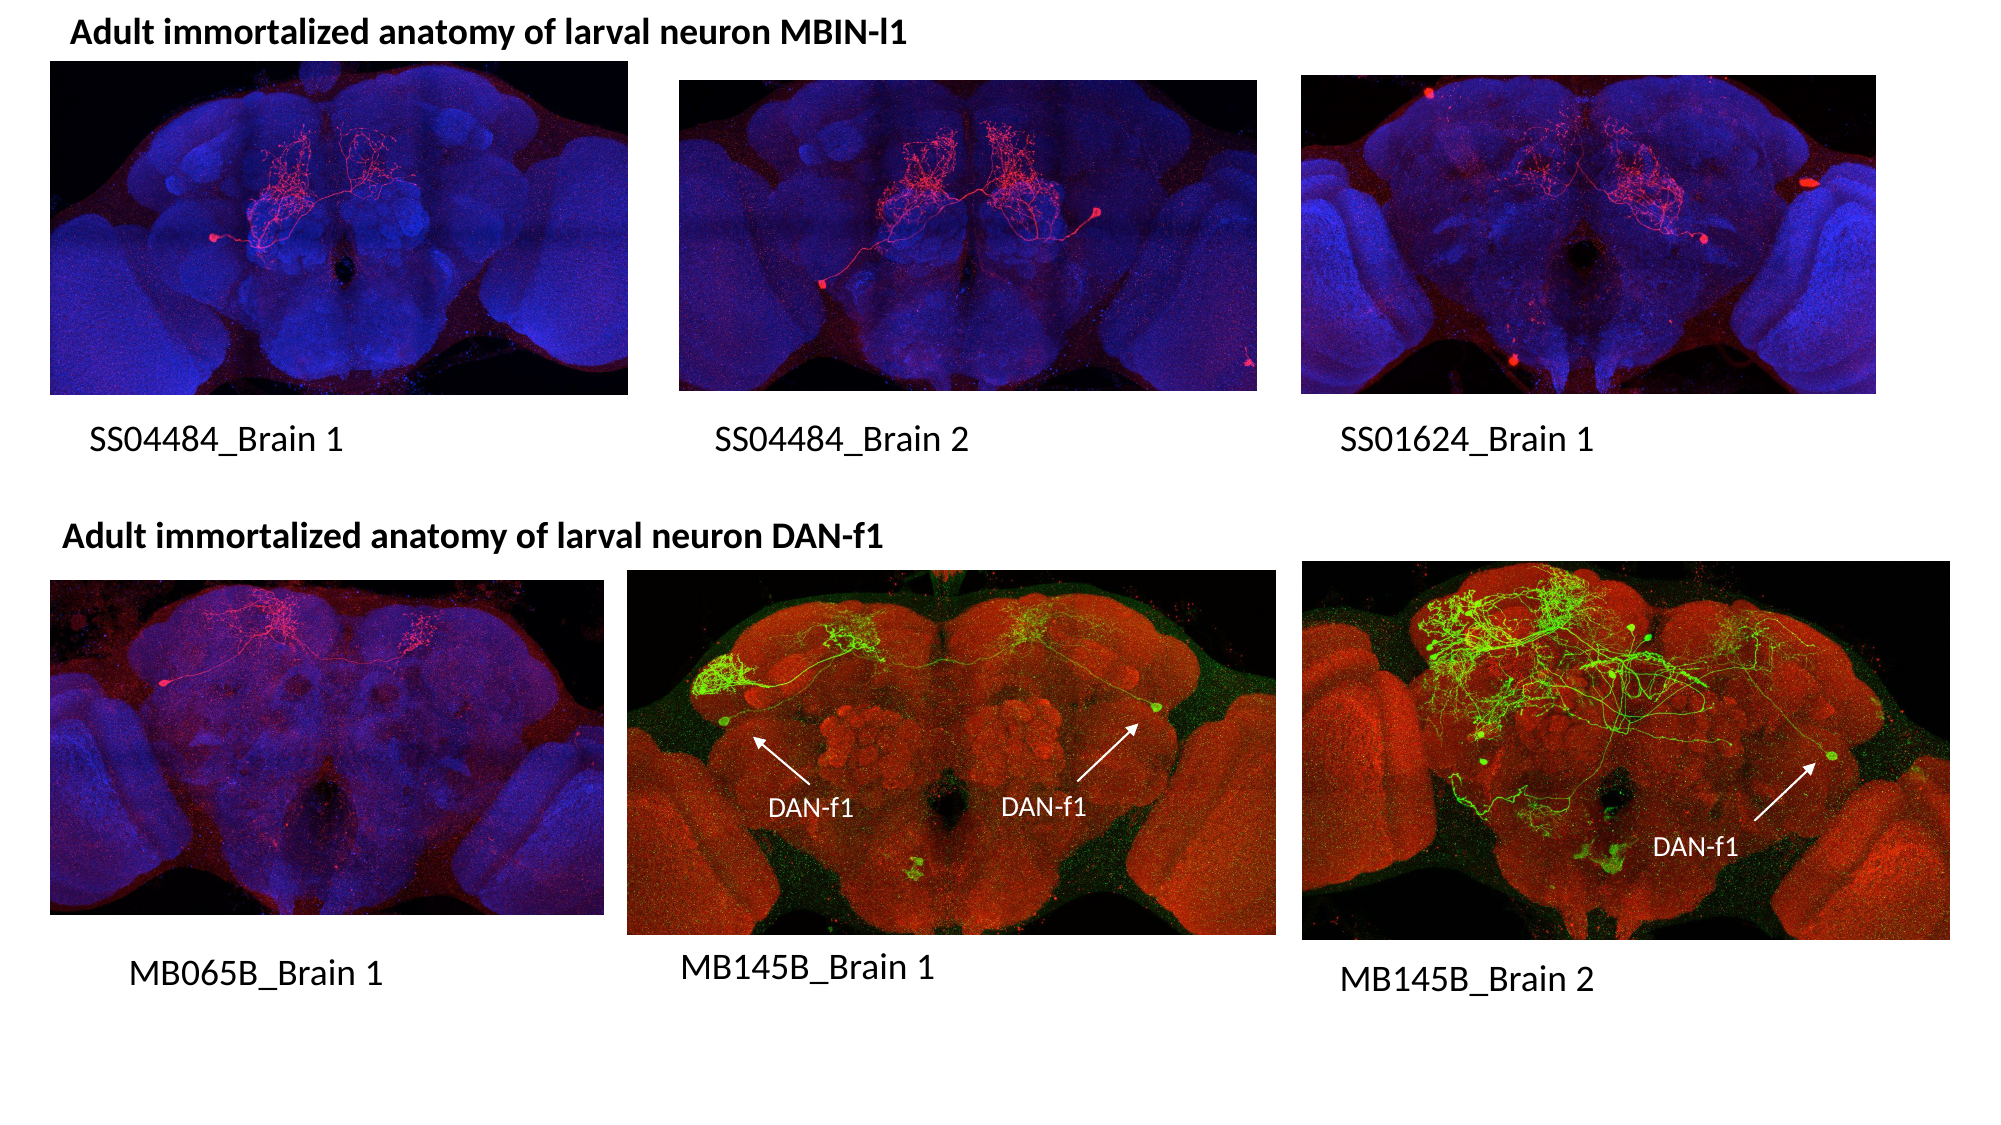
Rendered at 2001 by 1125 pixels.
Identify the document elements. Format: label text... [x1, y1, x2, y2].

text_box Adult immortalized anatomy of larval neuron MBIN-l1 [55, 0, 924, 60]
picture [679, 80, 1257, 391]
text_box MB145B_Brain 2 [1324, 946, 1610, 1007]
picture [627, 570, 1276, 935]
text_box SS04484_Brain 2 [699, 407, 985, 467]
text_box MB145B_Brain 1 [665, 935, 951, 995]
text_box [752, 736, 810, 785]
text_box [1754, 762, 1816, 821]
text_box SS01624_Brain 1 [1325, 407, 1610, 467]
text_box MB065B_Brain 1 [113, 940, 399, 1001]
picture [1302, 561, 1950, 940]
text_box SS04484_Brain 1 [74, 407, 359, 467]
picture [50, 580, 604, 915]
picture [50, 61, 628, 395]
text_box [1077, 723, 1139, 782]
text_box Adult immortalized anatomy of larval neuron DAN-f1 [47, 503, 900, 564]
picture [1301, 75, 1876, 394]
